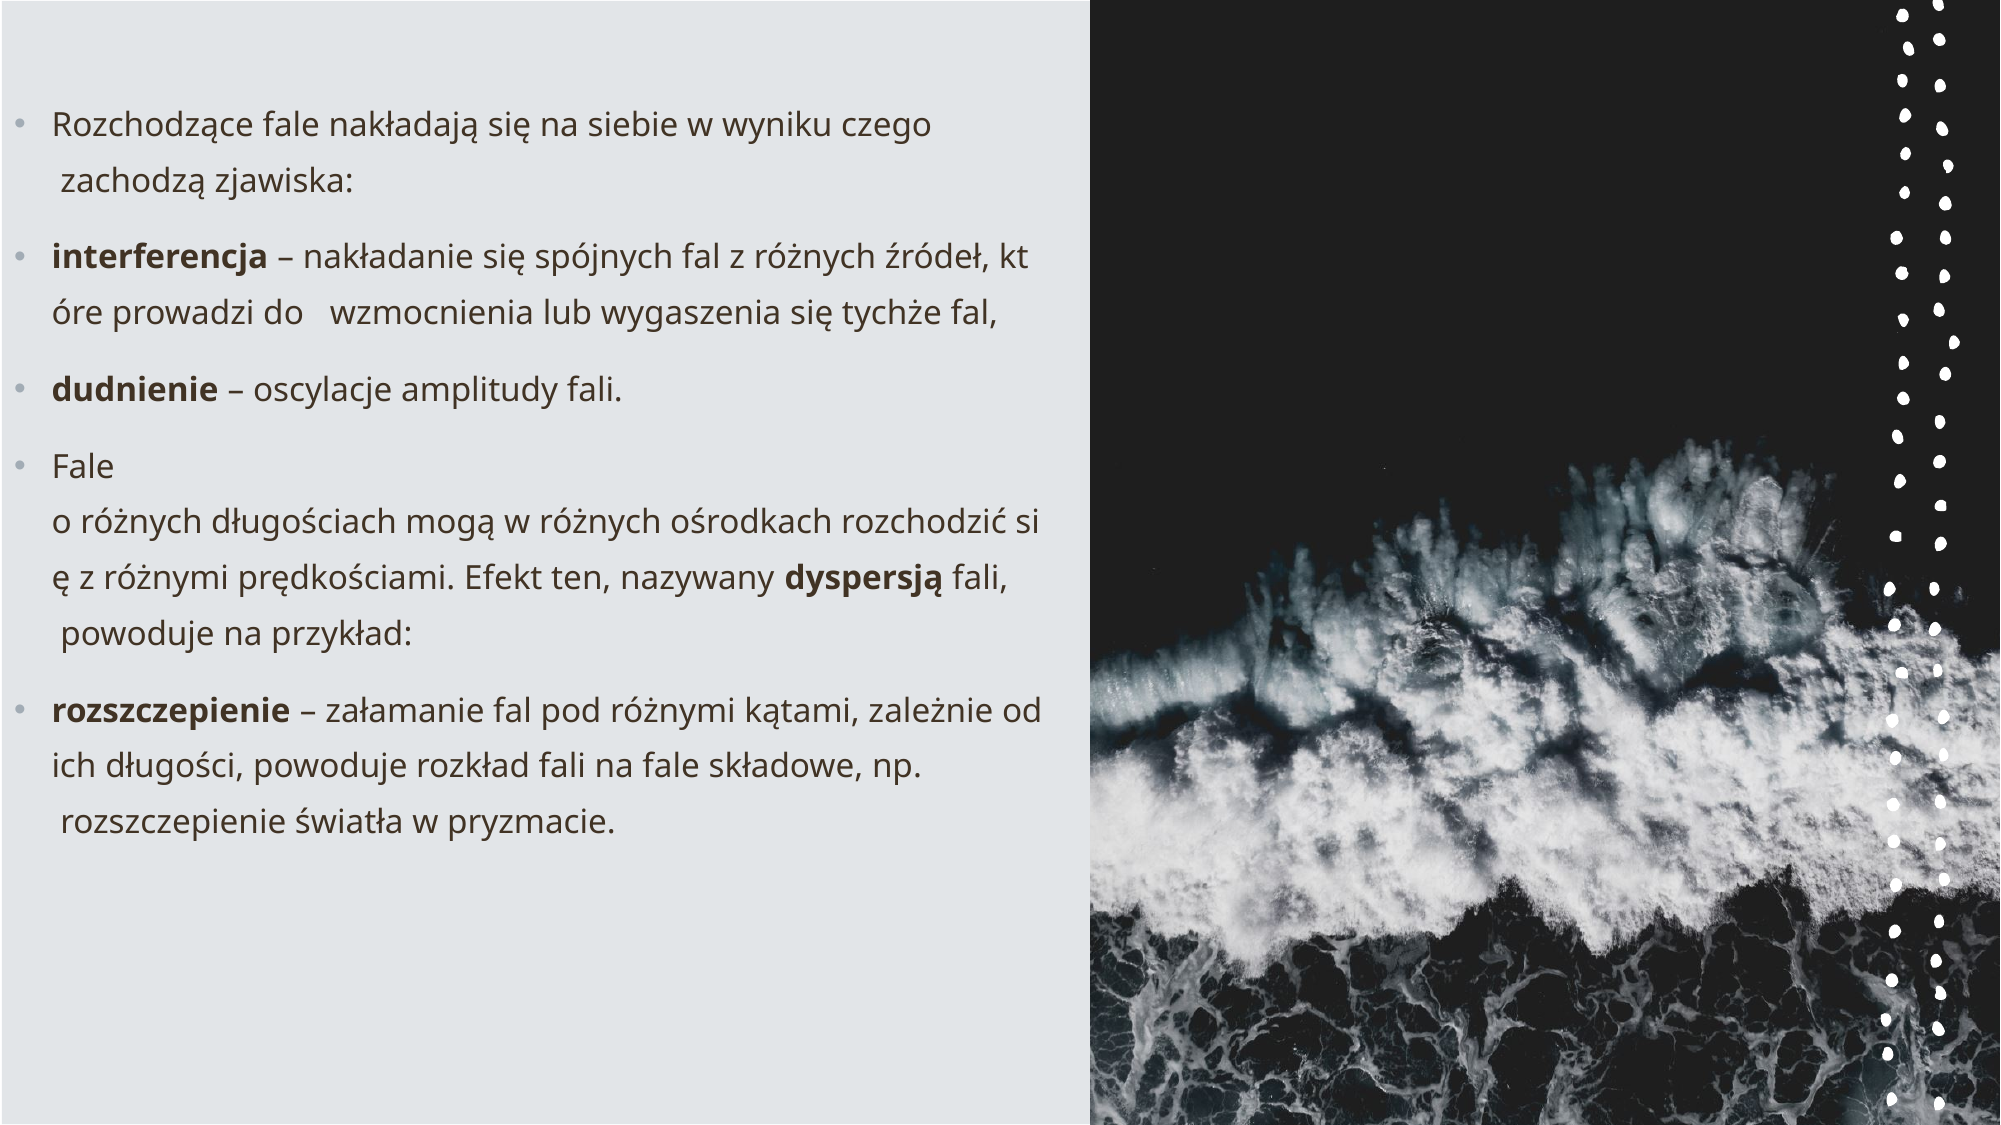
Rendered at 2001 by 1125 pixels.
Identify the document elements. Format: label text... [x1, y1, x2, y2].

list Rozchodzące fale nakładają się na siebie w wyniku czego zachodzą zjawiska: interferencja – nakładanie się spójnych fal z różnych źródeł, które prowadzi do wzmocnienia lub wygaszenia się tychże fal, dudnienie – oscylacje amplitudy fali. Fale o różnych długościach mogą w różnych ośrodkach rozchodzić się z różnymi prędkościami. Efekt ten, nazywany dyspersją fali, powoduje na przykład: rozszczepienie – załamanie fal pod różnymi kątami, zależnie od ich długości, powoduje rozkład fali na fale składowe, np. rozszczepienie światła w pryzmacie. [0, 79, 1065, 1090]
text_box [1877, 0, 1962, 1111]
text_box [1, 0, 1090, 1125]
picture [1090, 0, 2000, 1125]
